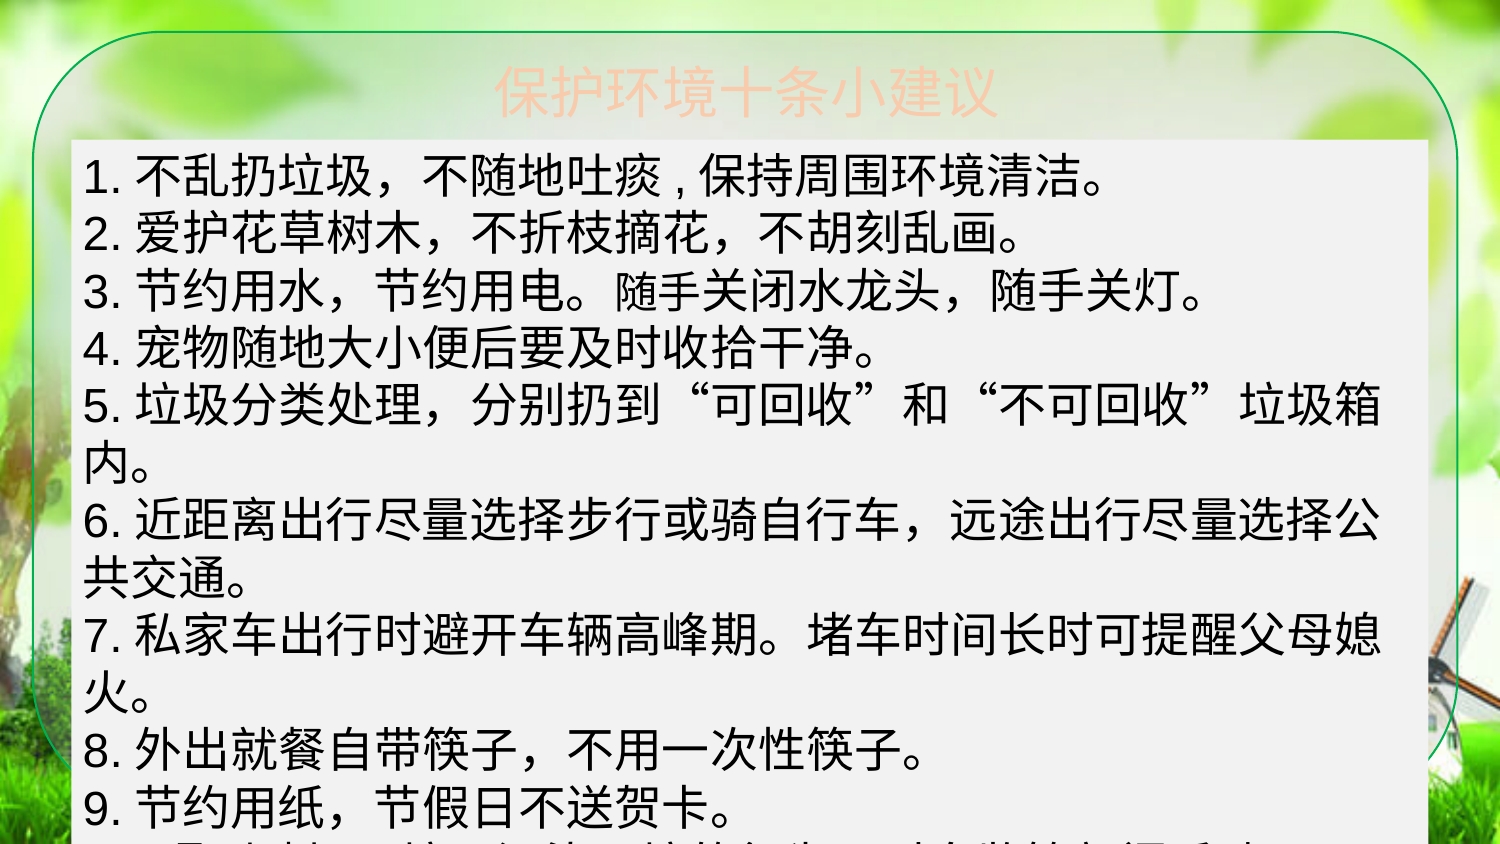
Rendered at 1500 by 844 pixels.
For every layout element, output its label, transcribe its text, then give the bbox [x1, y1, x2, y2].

picture [0, 0, 1500, 844]
text_box 保护环境十条小建议 [482, 51, 1018, 130]
text_box 1.不乱扔垃圾，不随地吐痰,保持周围环境清洁。 2.爱护花草树木，不折枝摘花，不胡刻乱画。 3.节约用水，节约用电。随手关闭水龙头，随手关灯。 4.宠物随地大小便后要及时收拾干净。 5.垃圾分类处理，分别扔到“可回收”和“不可回收”垃圾箱内。 6.近距离出行尽量选择步行或骑自行车，远途出行尽量选择公共交通。 7.私家车出行时避开车辆高峰期。堵车时间长时可提醒父母媳火。 8.外出就餐自带筷子，不用一次性筷子。 9.节约用纸，节假日不送贺卡。 10.遇到破坏环境、污染环境的行为及时向监管部门反映。 [71, 139, 1429, 844]
